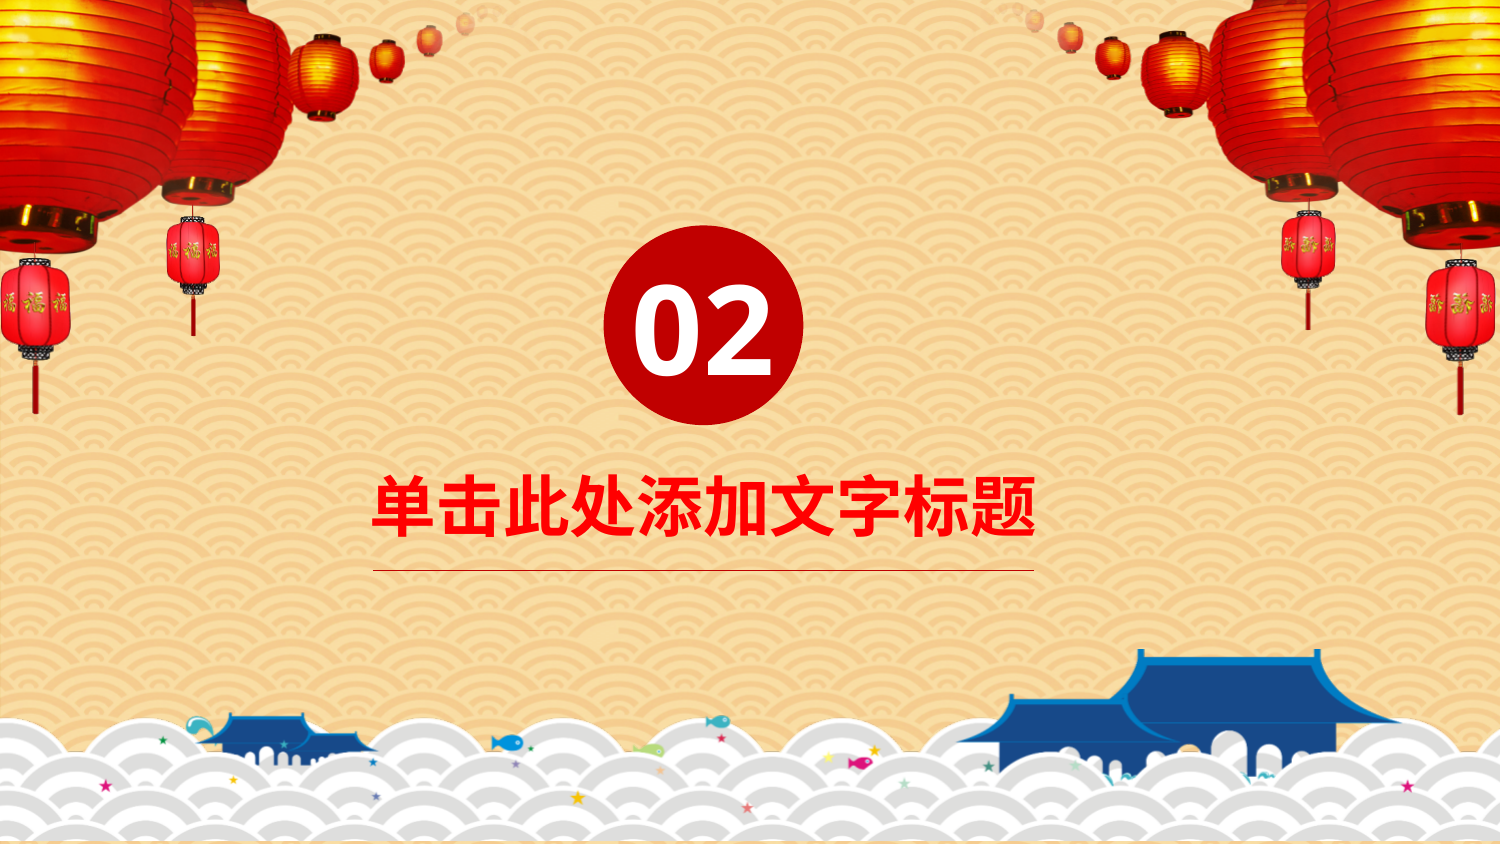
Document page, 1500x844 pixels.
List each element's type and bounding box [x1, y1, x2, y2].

text_box [0, 0, 1500, 844]
